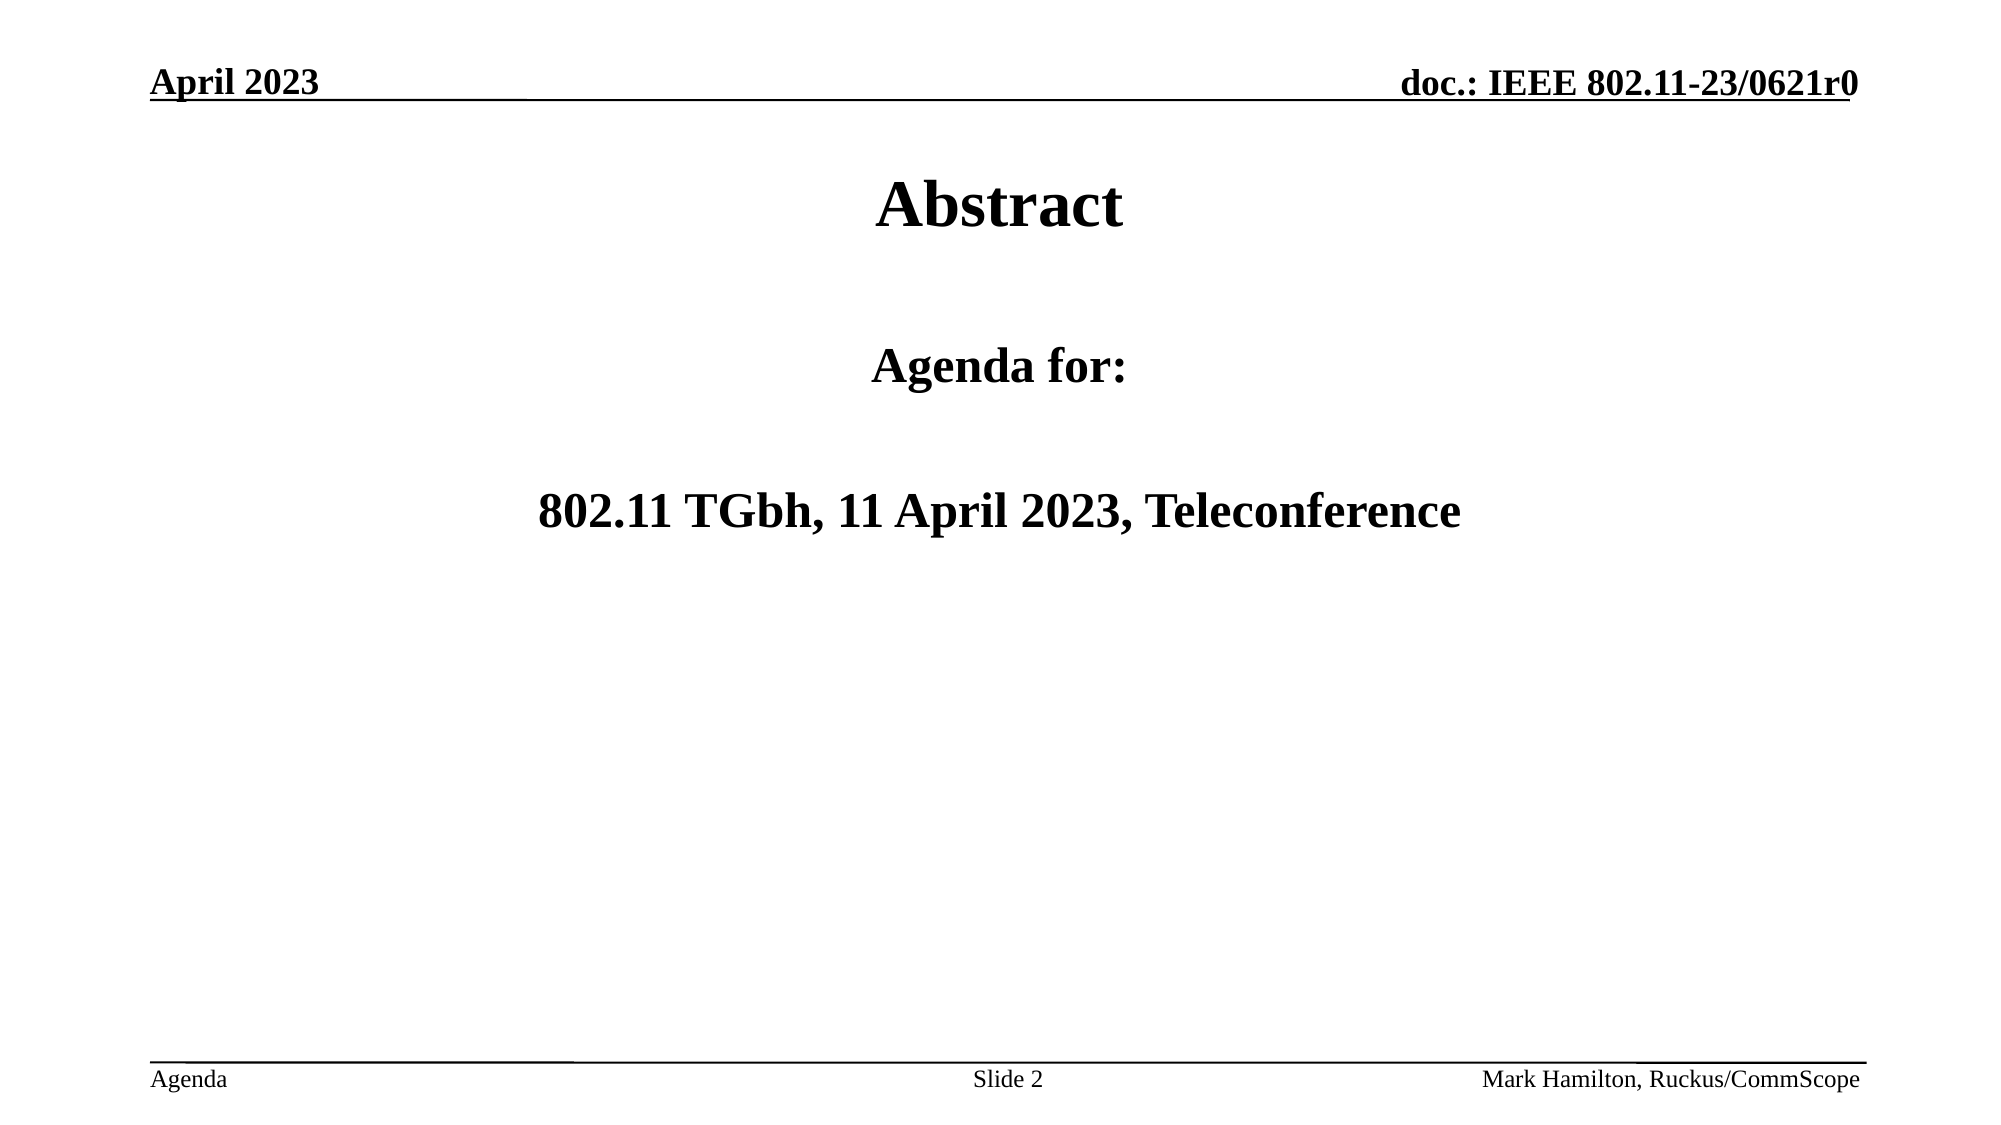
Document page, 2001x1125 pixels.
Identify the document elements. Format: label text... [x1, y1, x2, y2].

list Agenda for: 802.11 TGbh, 11 April 2023, Teleconference [149, 324, 1850, 1000]
title Abstract [149, 112, 1850, 288]
slide_number Slide 2 [950, 1061, 1067, 1123]
